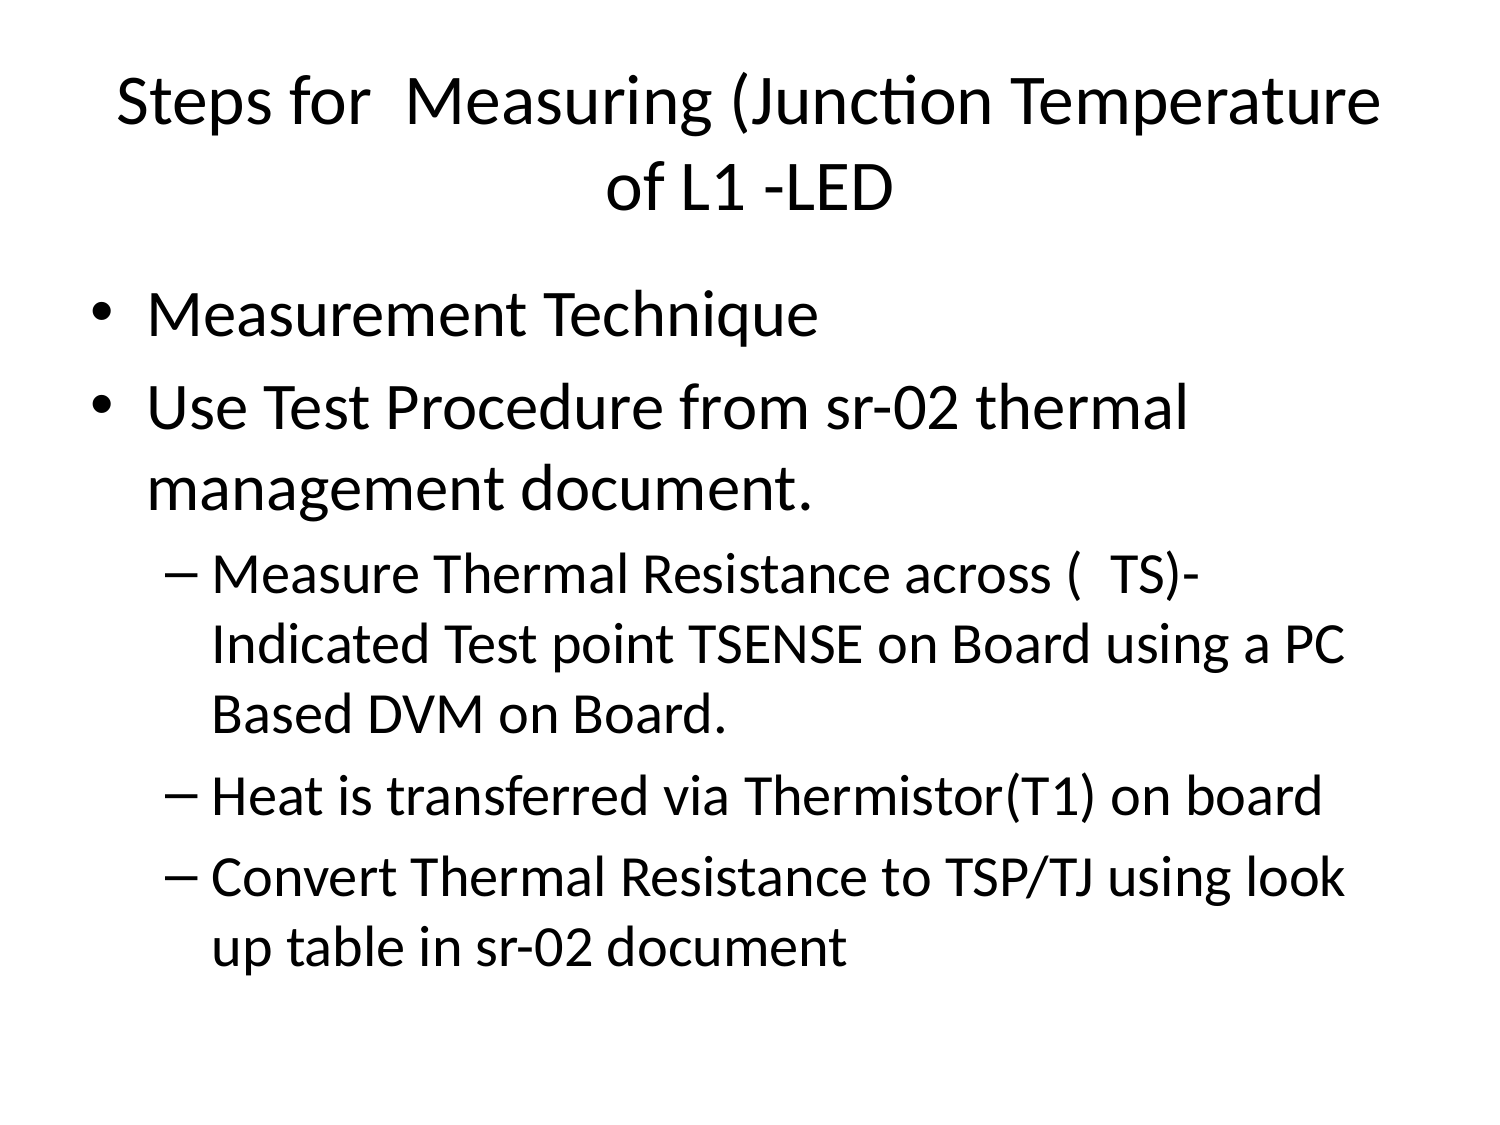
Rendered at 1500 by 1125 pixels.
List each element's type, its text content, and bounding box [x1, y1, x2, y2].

list Measurement Technique Use Test Procedure from sr-02 thermal management document. Measure Thermal Resistance across ( TS)-Indicated Test point TSENSE on Board using a PC Based DVM on Board. Heat is transferred via Thermistor(T1) on board Convert Thermal Resistance to TSP/TJ using look up table in sr-02 document [75, 262, 1425, 1005]
title Steps for Measuring (Junction Temperature of L1 -LED [75, 45, 1425, 233]
